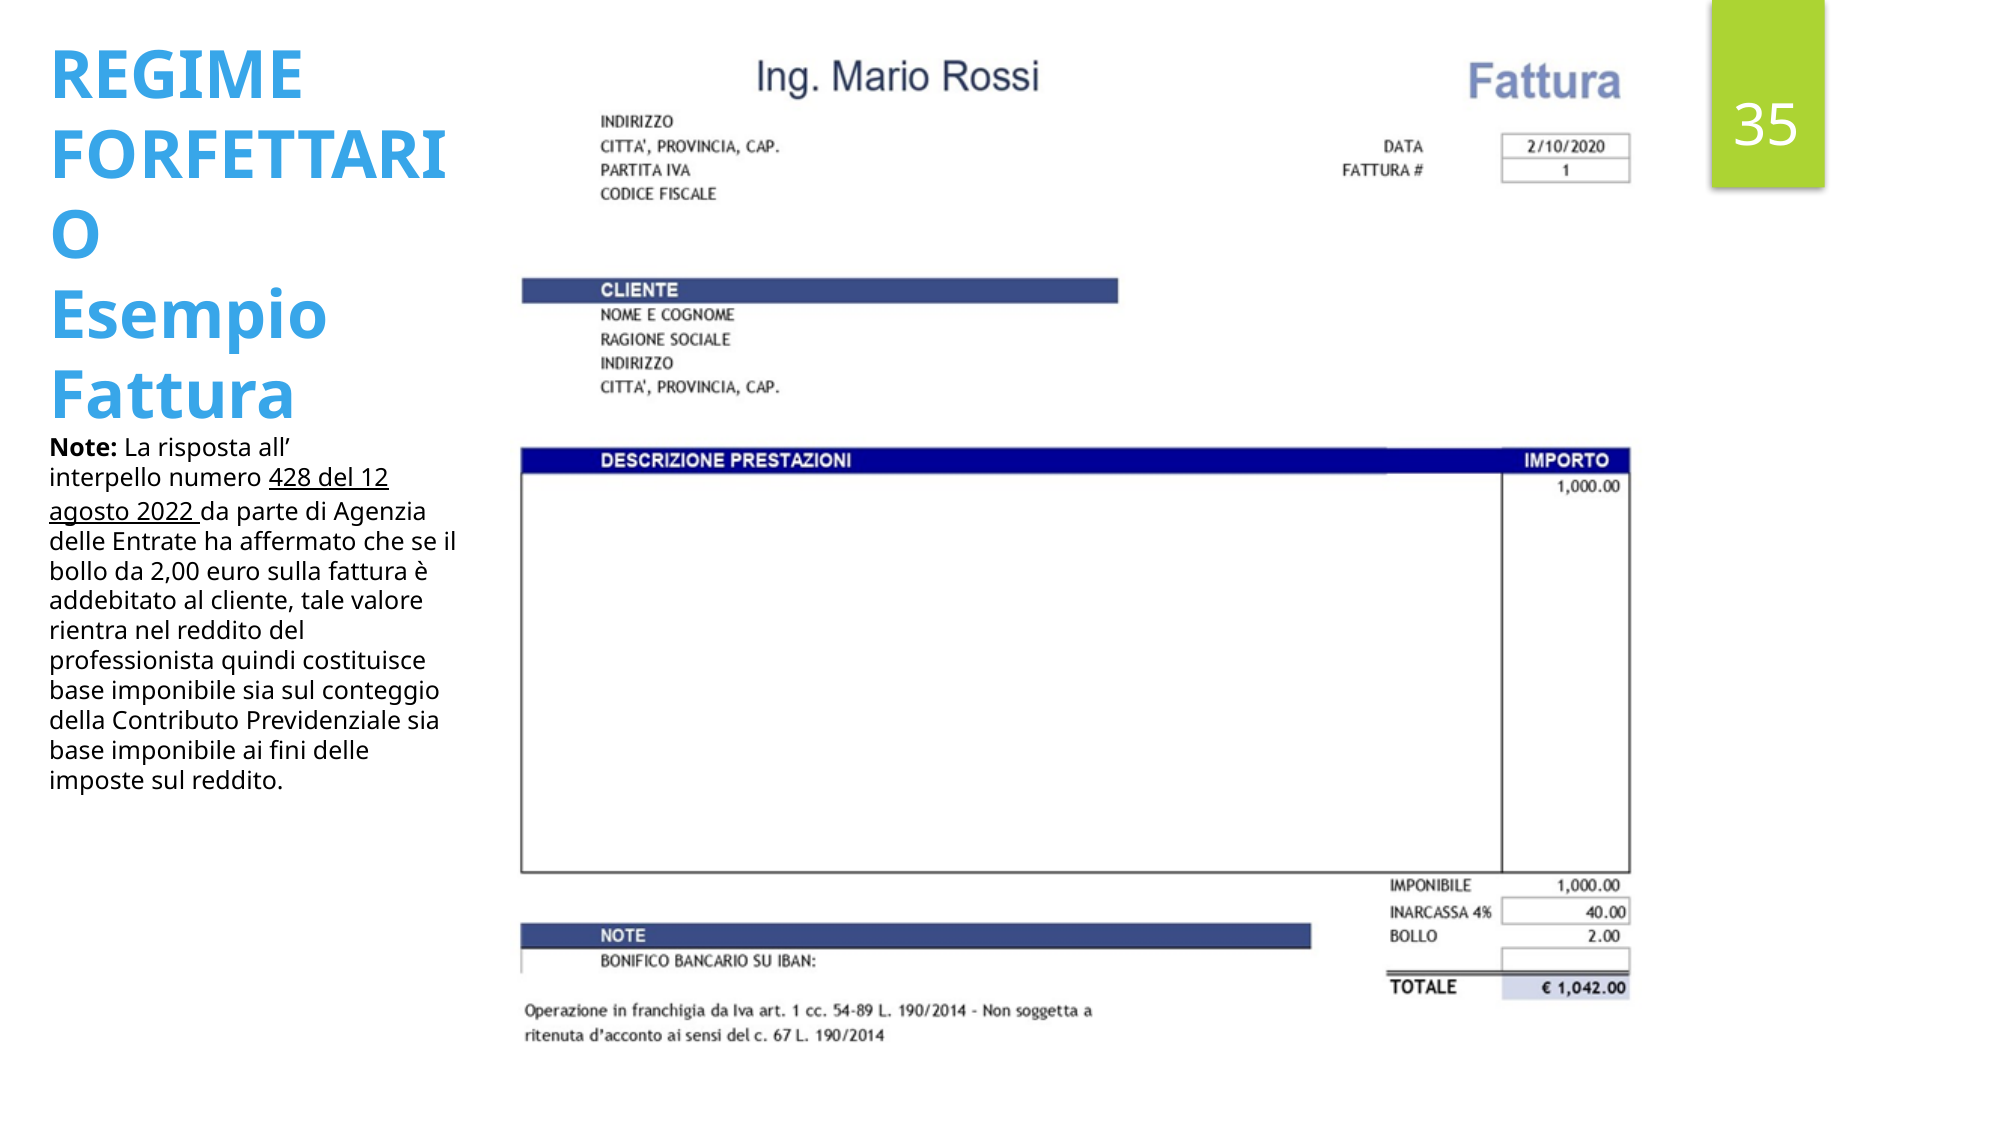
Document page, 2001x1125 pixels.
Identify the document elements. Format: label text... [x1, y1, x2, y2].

picture [509, 23, 1648, 1079]
text_box REGIME FORFETTARIO Esempio Fattura Note: La risposta all’interpello numero 428 del 12 agosto 2022 da parte di Agenzia delle Entrate ha affermato che se il bollo da 2,00 euro sulla fattura è addebitato al cliente, tale valore rientra nel reddito del professionista quindi costituisce base imponibile sia sul conteggio della Contributo Previdenziale sia base imponibile ai fini delle imposte sul reddito. [34, 24, 485, 803]
slide_number 35 [1698, 48, 1836, 175]
